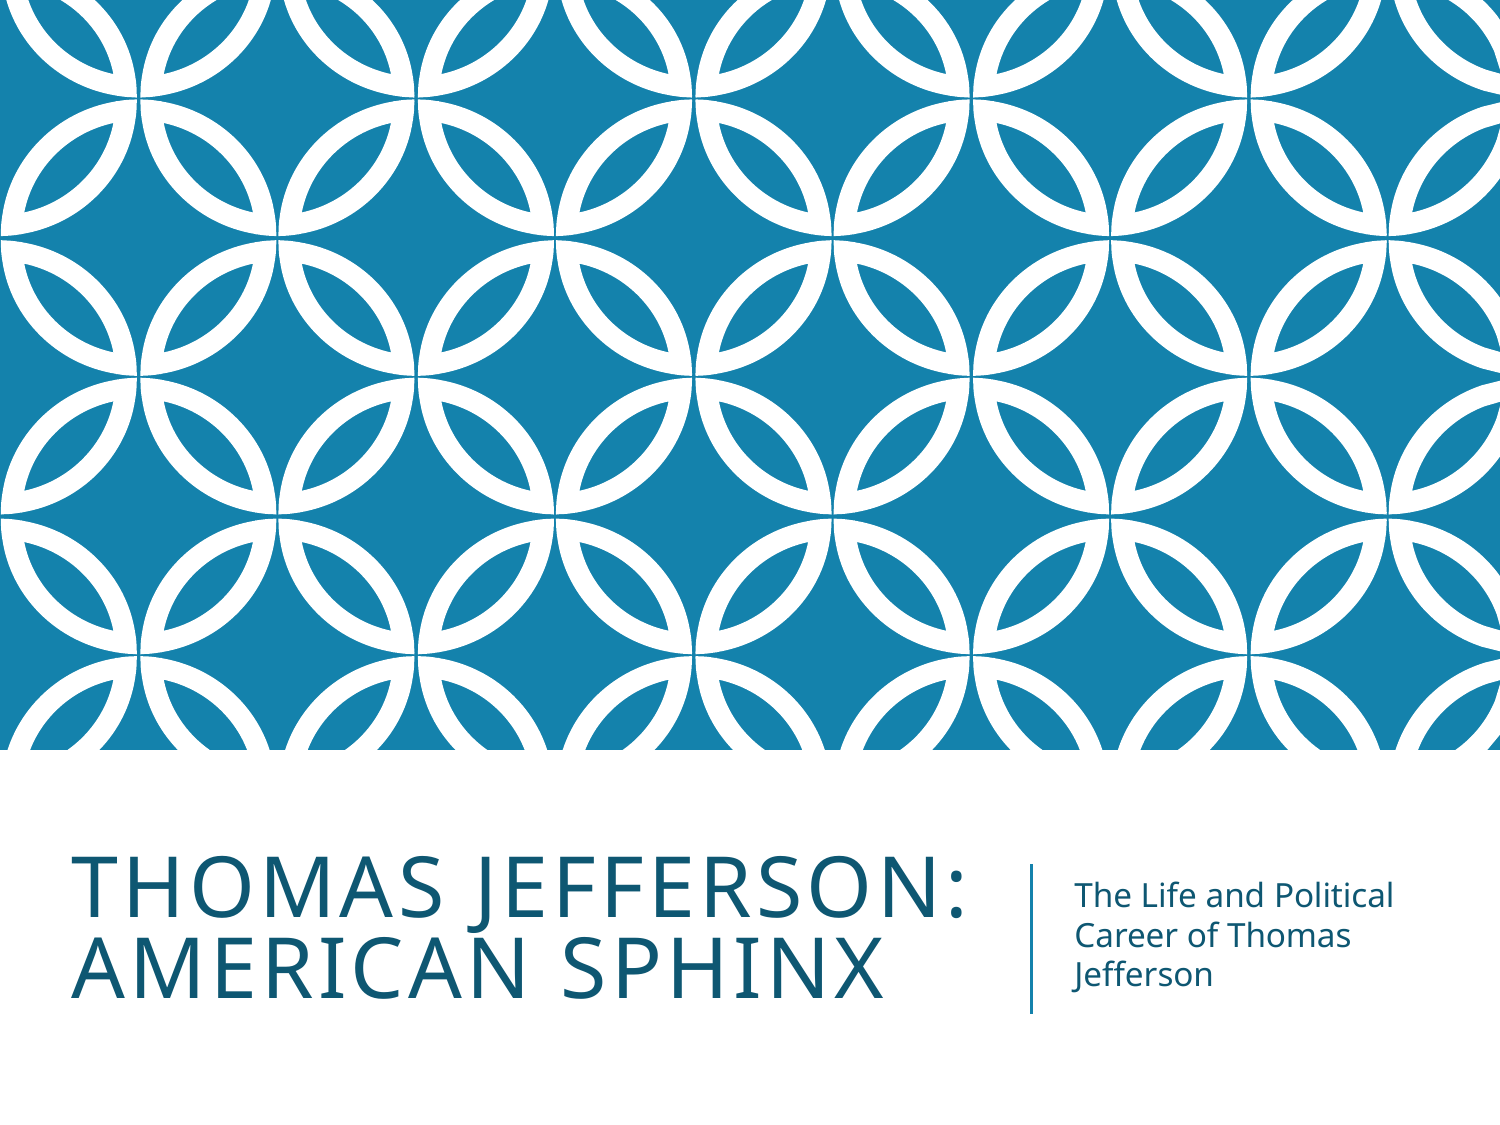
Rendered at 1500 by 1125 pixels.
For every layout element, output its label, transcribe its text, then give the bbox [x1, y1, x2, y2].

subtitle The Life and Political Career of Thomas Jefferson [1059, 813, 1454, 1054]
title Thomas Jefferson: American Sphinx [56, 813, 1013, 1054]
